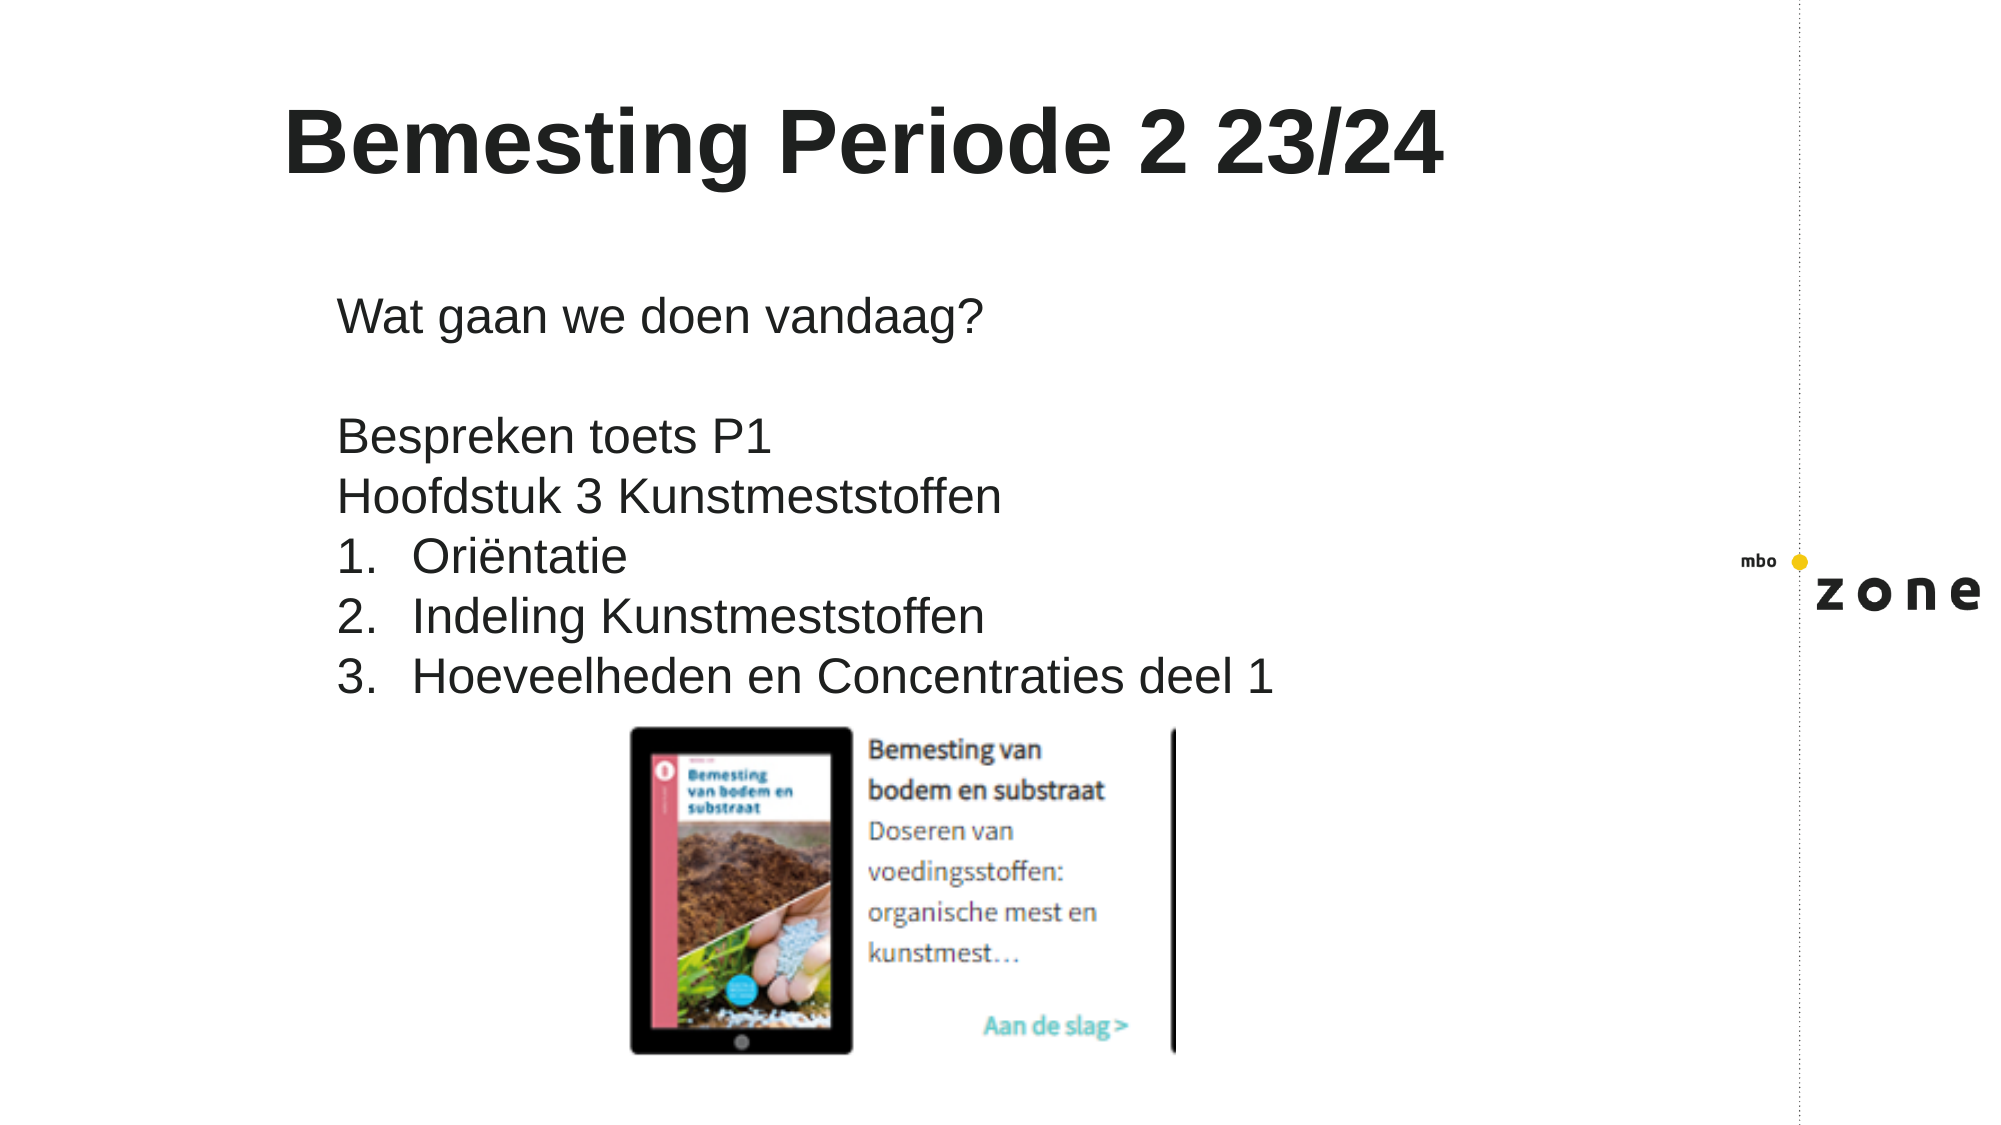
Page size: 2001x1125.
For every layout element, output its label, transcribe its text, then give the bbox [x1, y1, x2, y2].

picture [1596, 0, 2001, 1125]
title Bemesting Periode 2 23/24 [124, 94, 1607, 272]
list Wat gaan we doen vandaag? Bespreken toets P1 Hoofdstuk 3 Kunstmeststoffen Oriëntatie Indeling Kunstmeststoffen Hoeveelheden en Concentraties deel 1 [336, 283, 1607, 998]
picture [554, 723, 1176, 1062]
